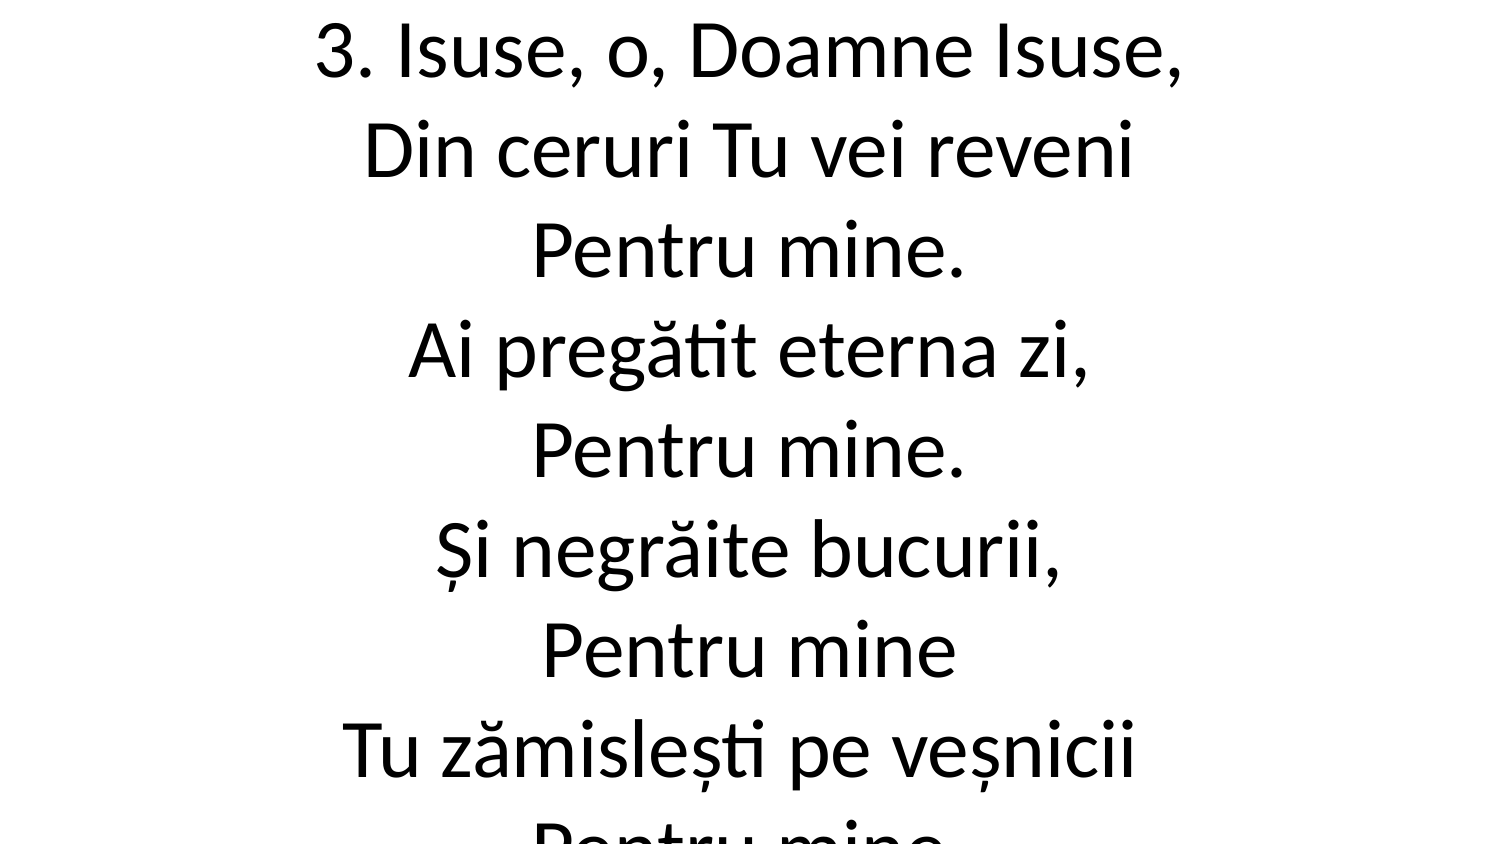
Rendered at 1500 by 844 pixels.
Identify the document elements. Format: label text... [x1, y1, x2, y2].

text_box 3. Isuse, o, Doamne Isuse, Din ceruri Tu vei reveni Pentru mine. Ai pregătit eterna zi, Pentru mine. Și negrăite bucurii, Pentru mine Tu zămislești pe veșnicii Pentru mine. [298, 0, 1202, 844]
